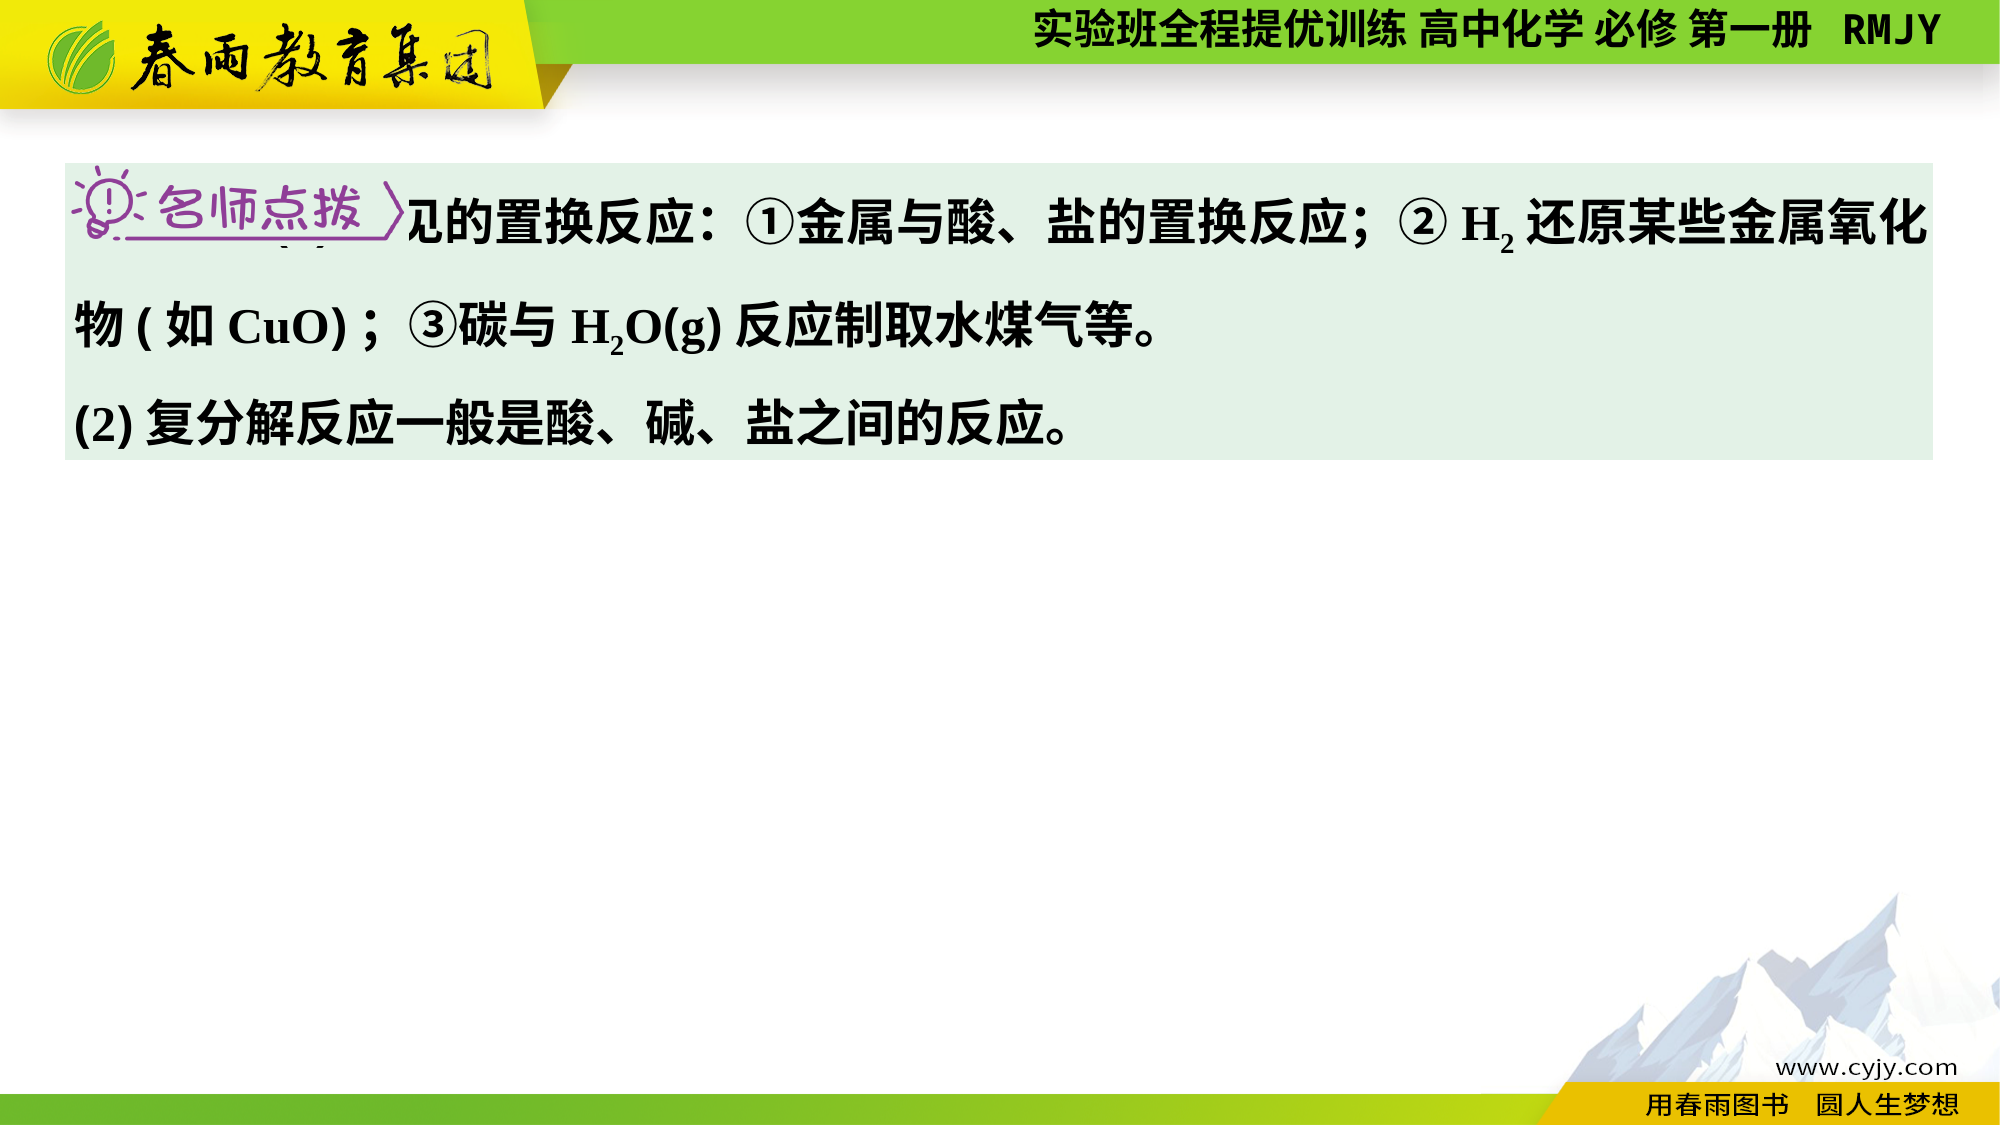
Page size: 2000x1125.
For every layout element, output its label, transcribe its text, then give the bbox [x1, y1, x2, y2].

list (1)常见的置换反应：①金属与酸、盐的置换反应；②H2还原某些金属氧化物(如CuO)；③碳与H2O(g)反应制取水煤气等。 (2)复分解反应一般是酸、碱、盐之间的反应。 [59, 149, 1944, 426]
picture [0, 0, 2000, 1125]
